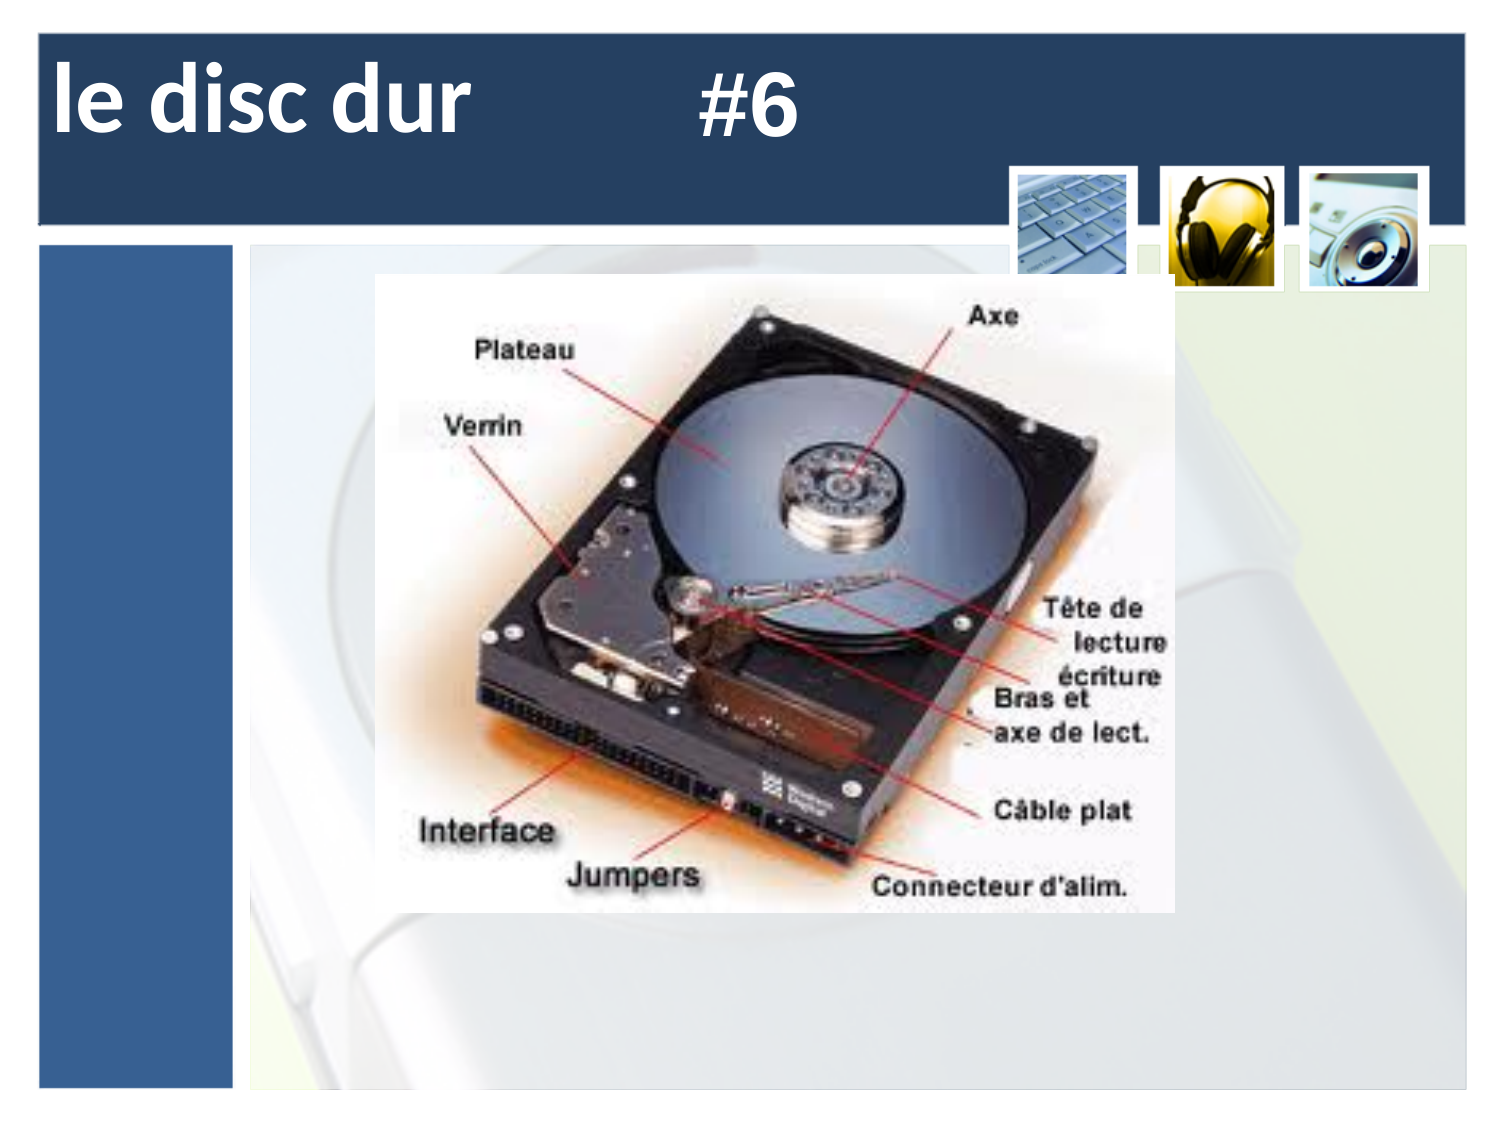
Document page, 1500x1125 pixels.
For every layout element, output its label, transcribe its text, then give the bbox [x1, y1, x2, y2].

title #6 [75, 37, 1425, 163]
text_box le disc dur [36, 24, 1224, 160]
picture [0, 0, 1500, 1125]
